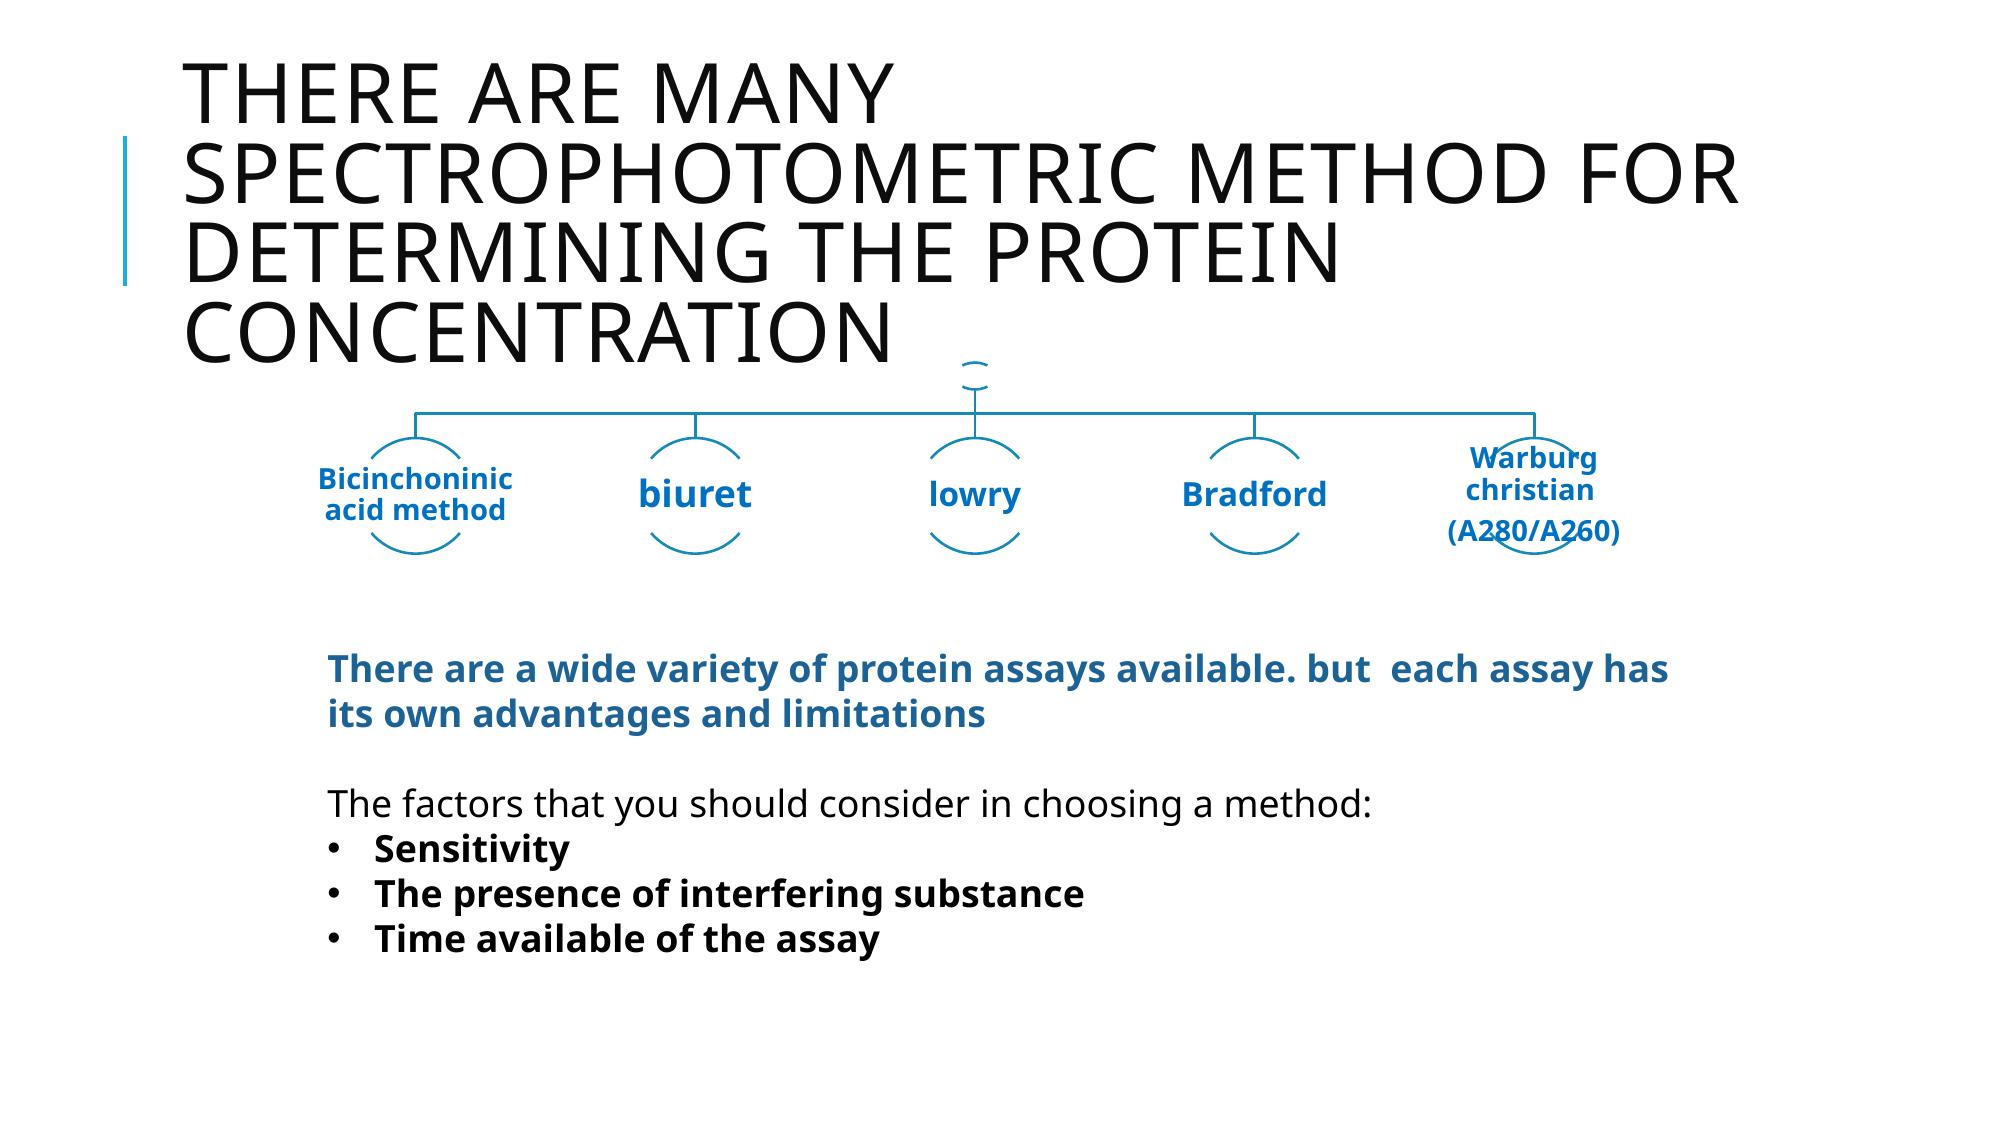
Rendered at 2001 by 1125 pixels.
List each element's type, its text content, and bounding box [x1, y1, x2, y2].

title There are many Spectrophotometric method for determining the protein concentration [168, 96, 297, 342]
title There are many Spectrophotometric method for determining the protein concentration [1652, 96, 1763, 342]
text_box There are a wide variety of protein assays available. but each assay has its own advantages and limitations The factors that you should consider in choosing a method: Sensitivity The presence of interfering substance Time available of the assay [312, 637, 1700, 1013]
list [299, 99, 1651, 781]
